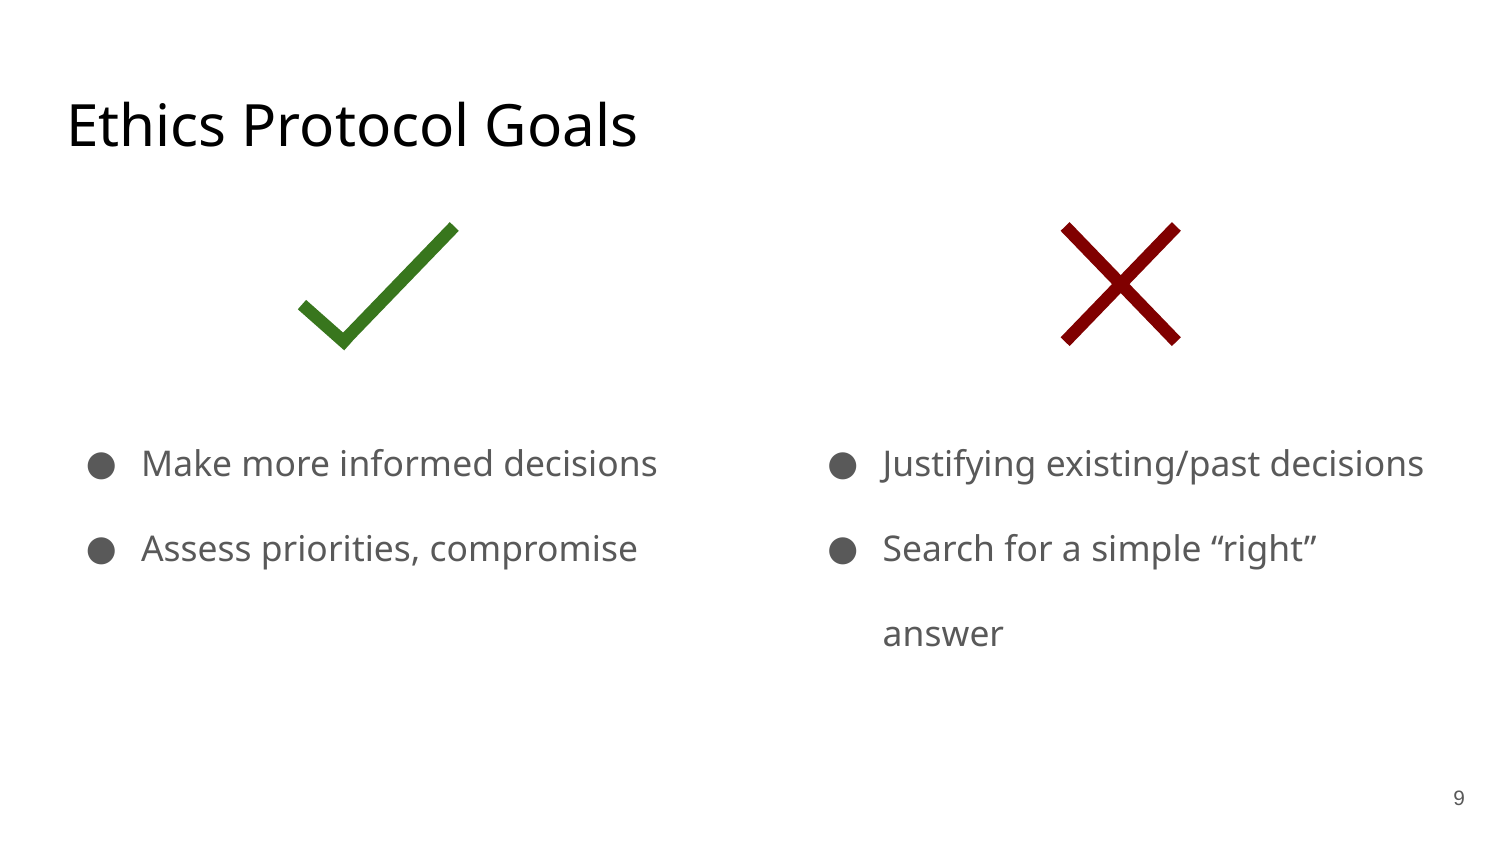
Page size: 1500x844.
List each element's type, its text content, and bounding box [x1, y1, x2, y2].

slide_number 9 [1389, 764, 1480, 830]
list Justifying existing/past decisions Search for a simple “right” answer [792, 189, 1449, 750]
list Make more informed decisions Assess priorities, compromise [51, 189, 708, 750]
title Ethics Protocol Goals [51, 72, 1449, 167]
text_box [1064, 226, 1177, 342]
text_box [342, 226, 455, 342]
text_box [301, 304, 338, 346]
